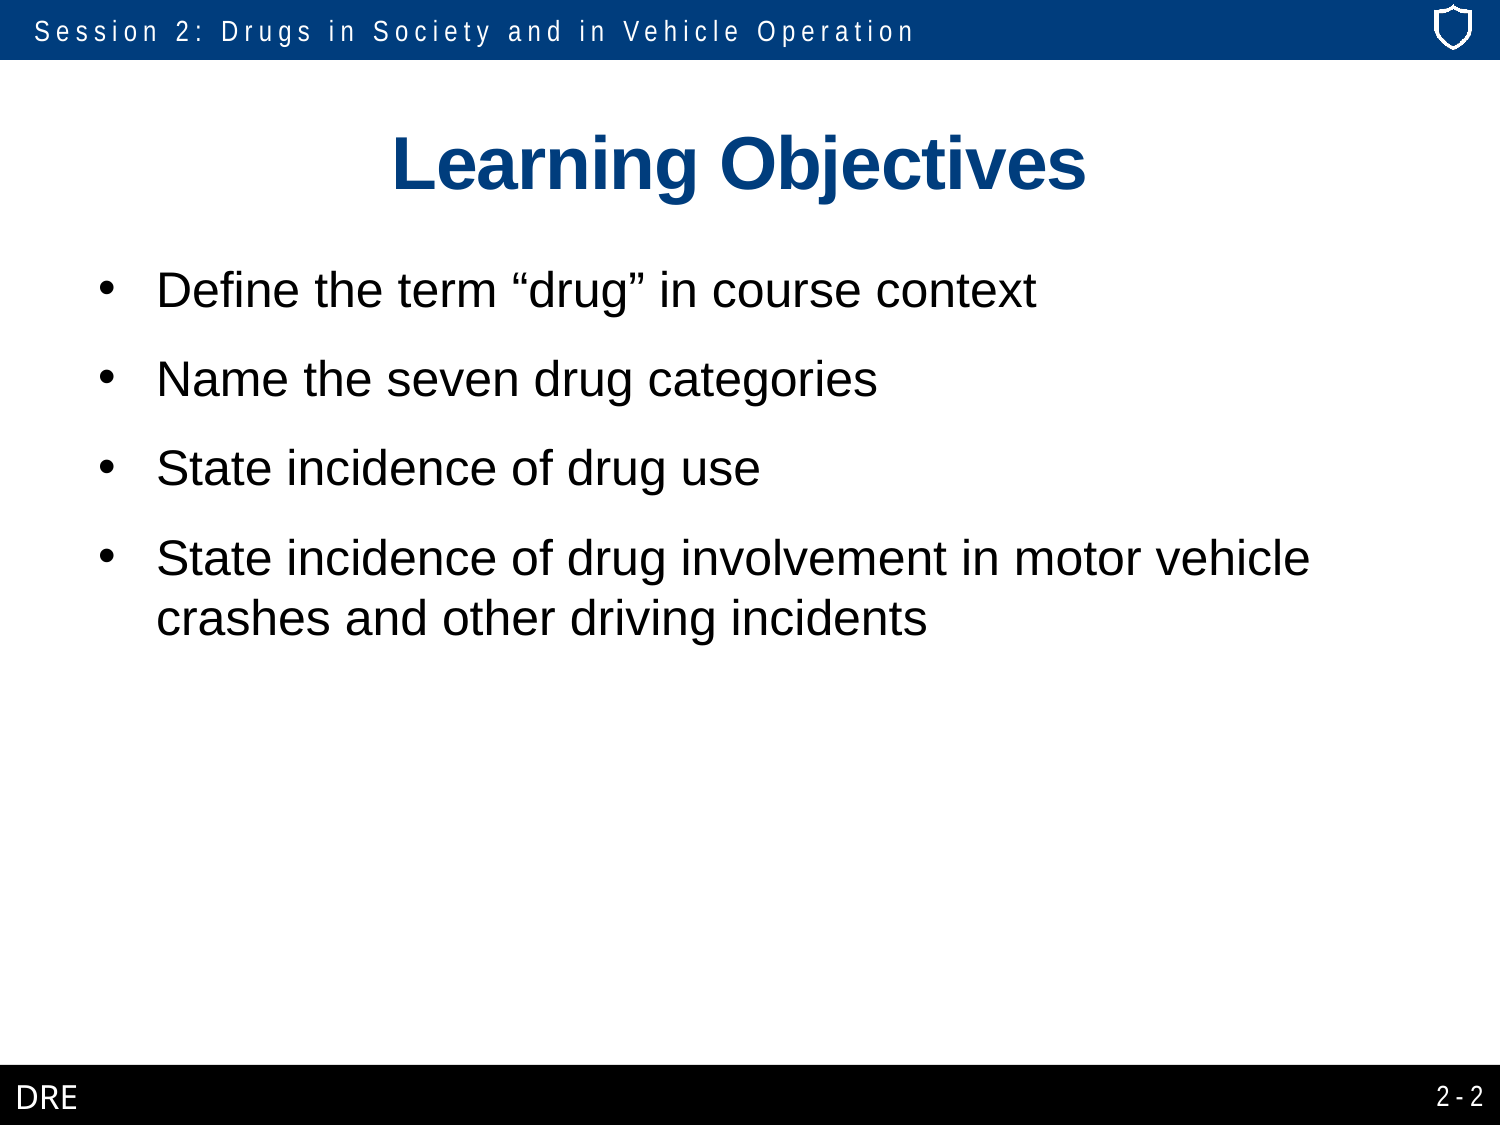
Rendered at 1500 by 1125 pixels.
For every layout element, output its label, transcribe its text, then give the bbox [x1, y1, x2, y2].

picture [1434, 4, 1472, 50]
slide_number 2-2 [1218, 1064, 1499, 1125]
title Learning Objectives [50, 87, 1450, 213]
list Define the term “drug” in course context Name the seven drug categories State incidence of drug use State incidence of drug involvement in motor vehicle crashes and other driving incidents [62, 249, 1458, 1000]
